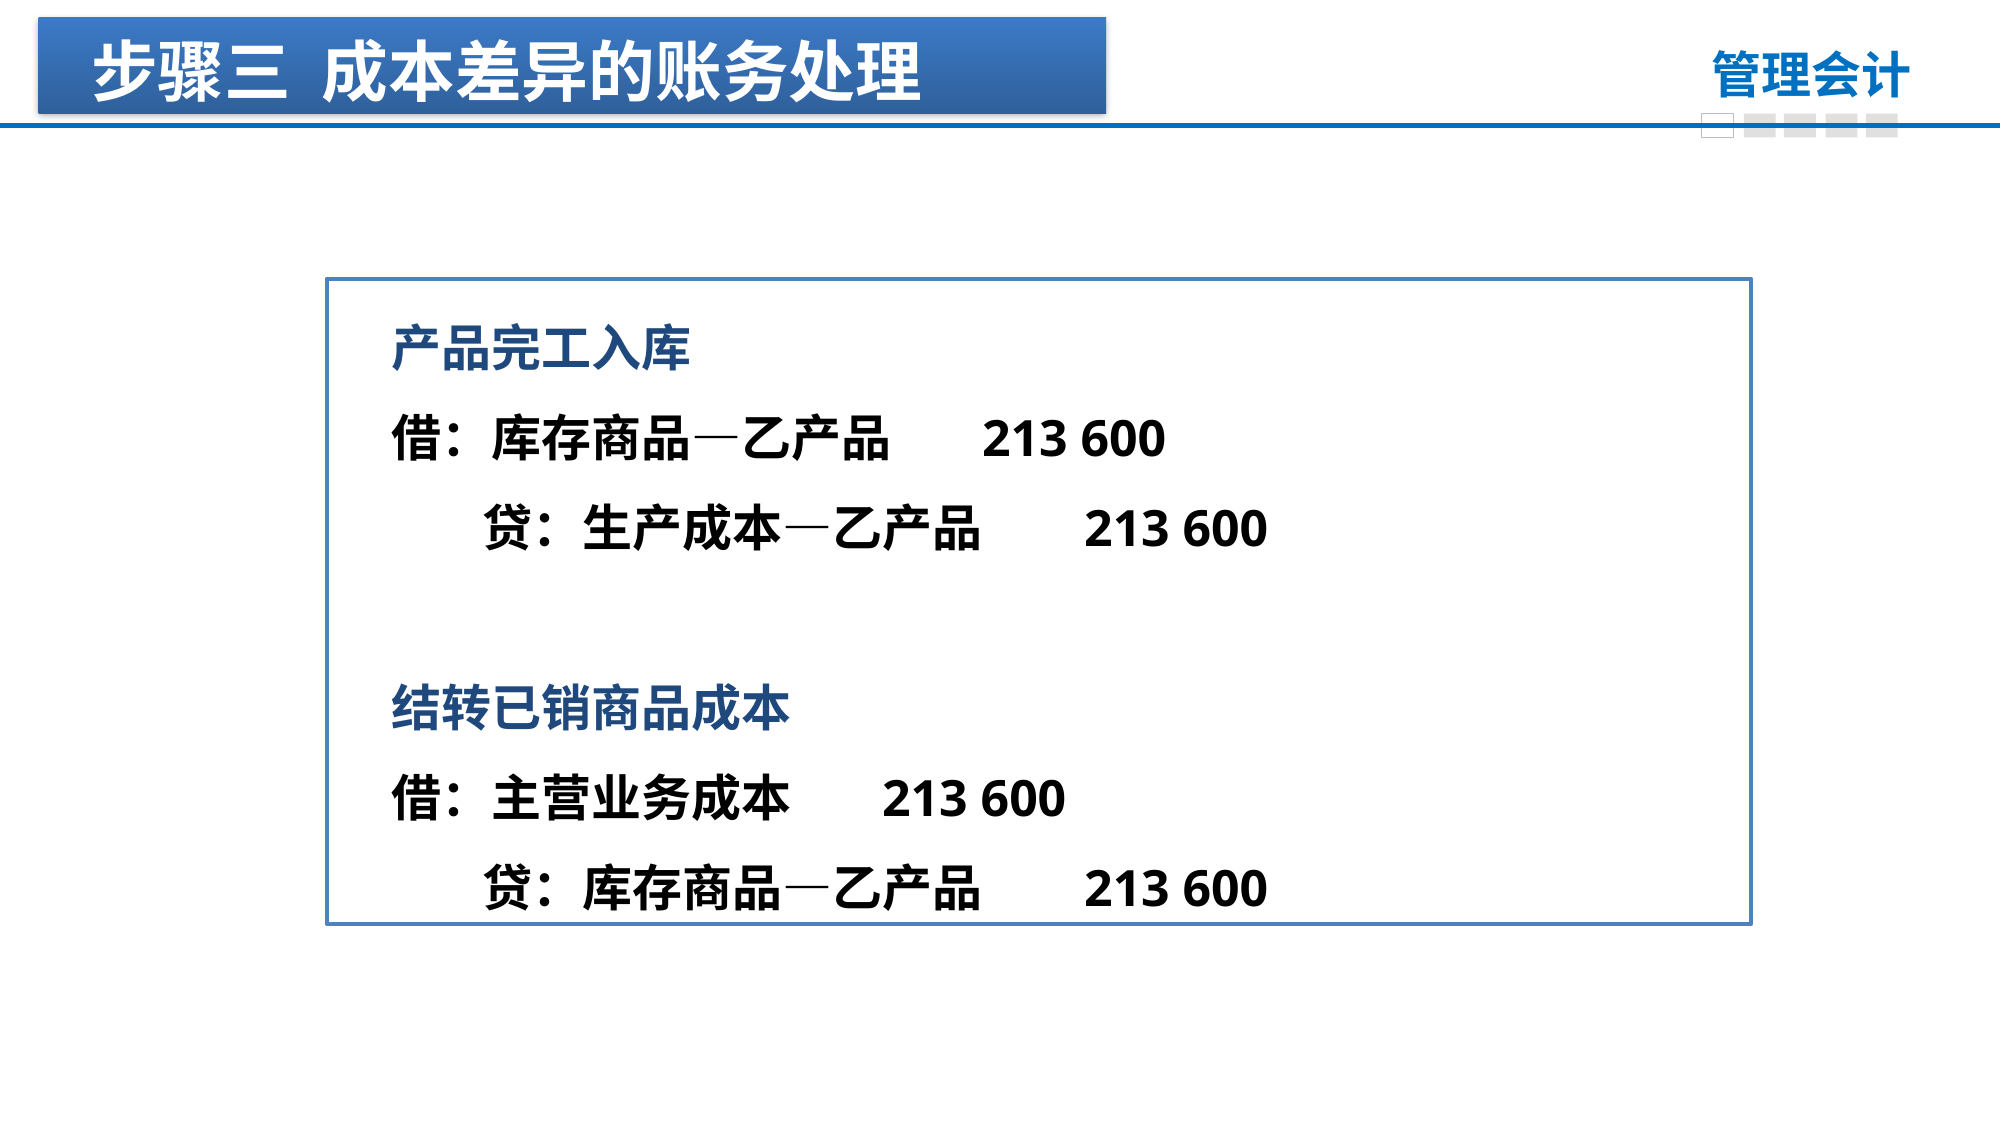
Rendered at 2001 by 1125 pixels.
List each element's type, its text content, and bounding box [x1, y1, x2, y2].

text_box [38, 17, 1107, 119]
text_box 产品完工入库 借：库存商品—乙产品 213 600 贷：生产成本—乙产品 213 600 结转已销商品成本 借：主营业务成本 213 600 贷：库存商品—乙产品 213 600 [325, 277, 1753, 926]
